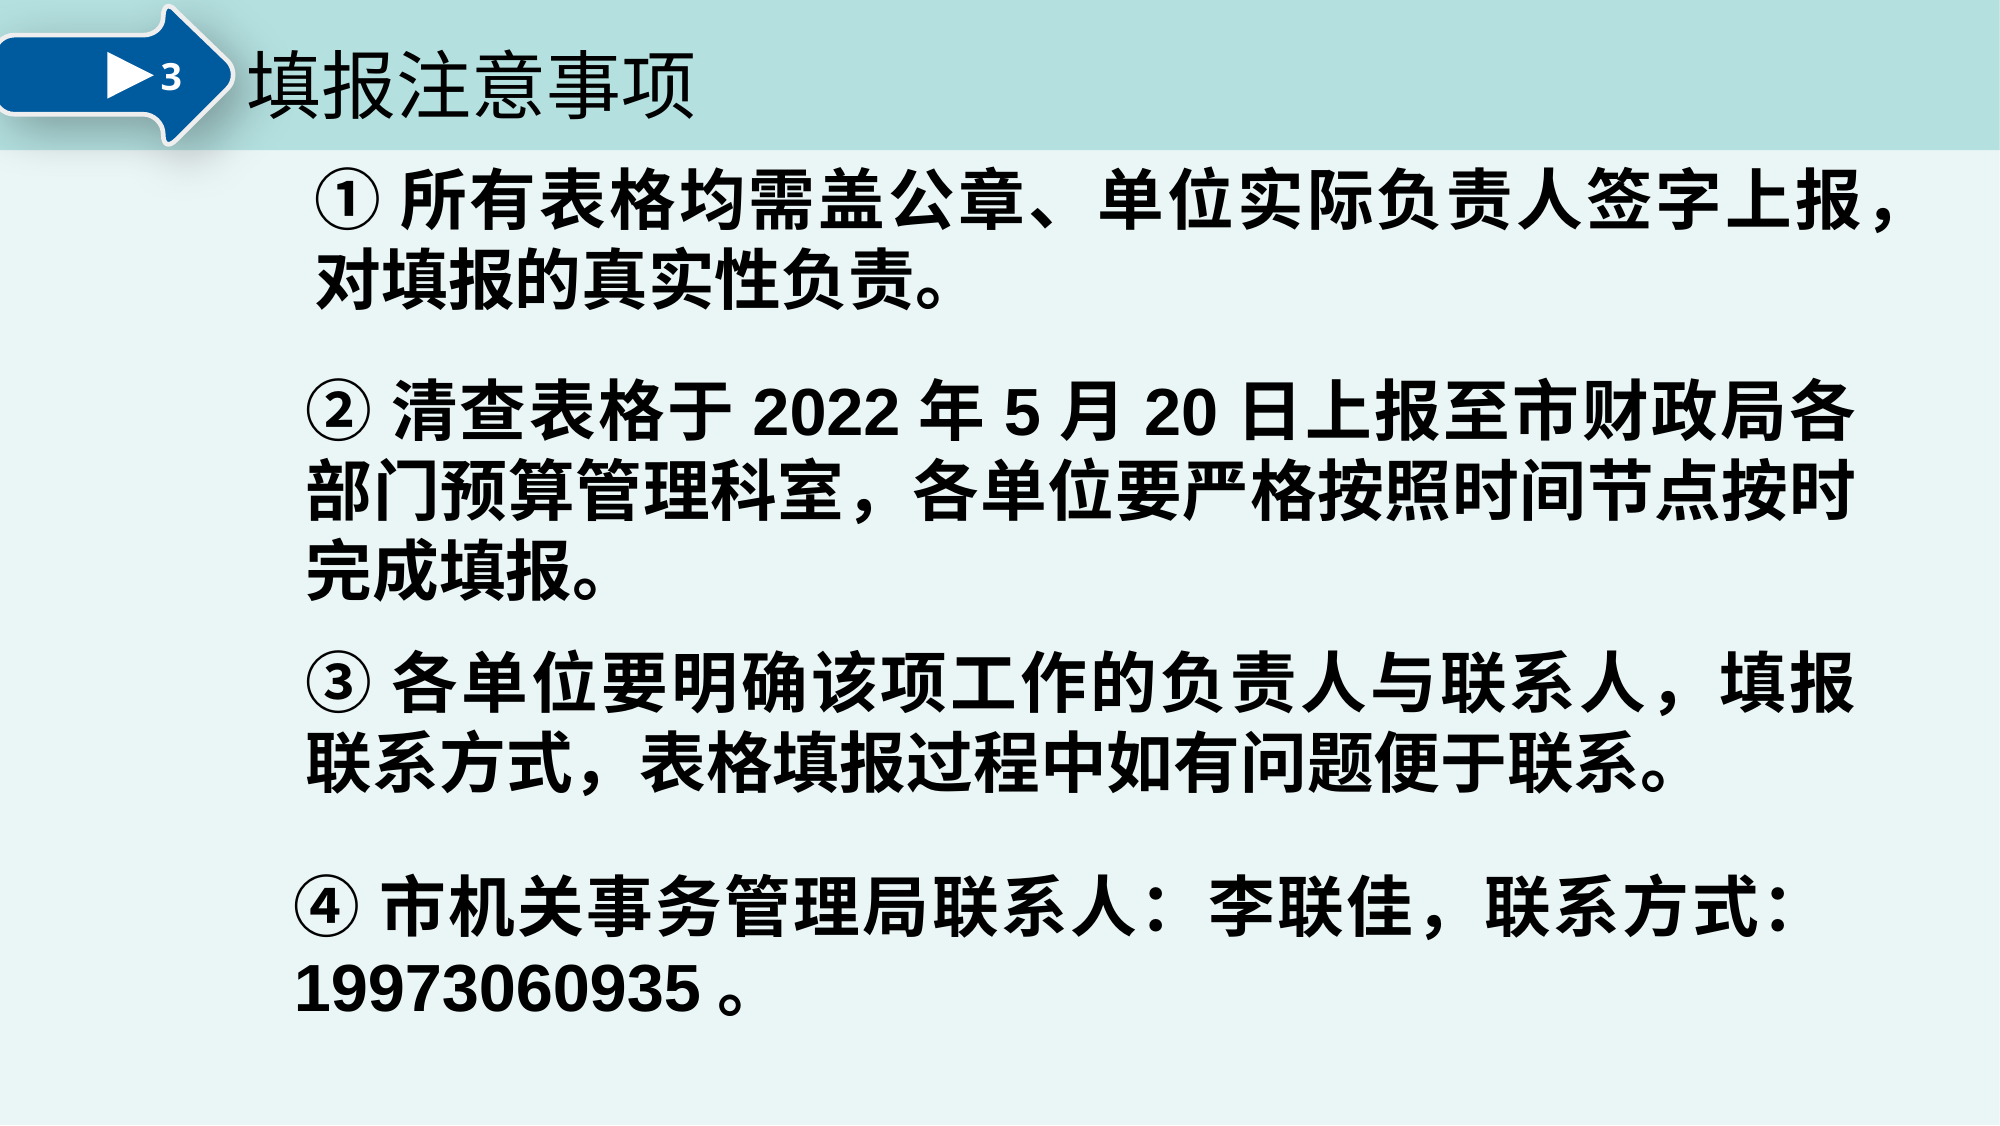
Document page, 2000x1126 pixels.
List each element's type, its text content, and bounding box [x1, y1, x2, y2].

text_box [0, 6, 300, 145]
text_box 填报注意事项 [300, 31, 1820, 136]
text_box ①所有表格均需盖公章、单位实际负责人签字上报，对填报的真实性负责。 [299, 150, 1880, 325]
text_box ④市机关事务管理局联系人：李联佳，联系方式：19973060935。 [279, 857, 1859, 1033]
text_box ③各单位要明确该项工作的负责人与联系人，填报联系方式，表格填报过程中如有问题便于联系。 [291, 633, 1871, 809]
text_box ②清查表格于2022年5月20日上报至市财政局各部门预算管理科室，各单位要严格按照时间节点按时完成填报。 [291, 361, 1871, 617]
text_box [0, 0, 2000, 151]
